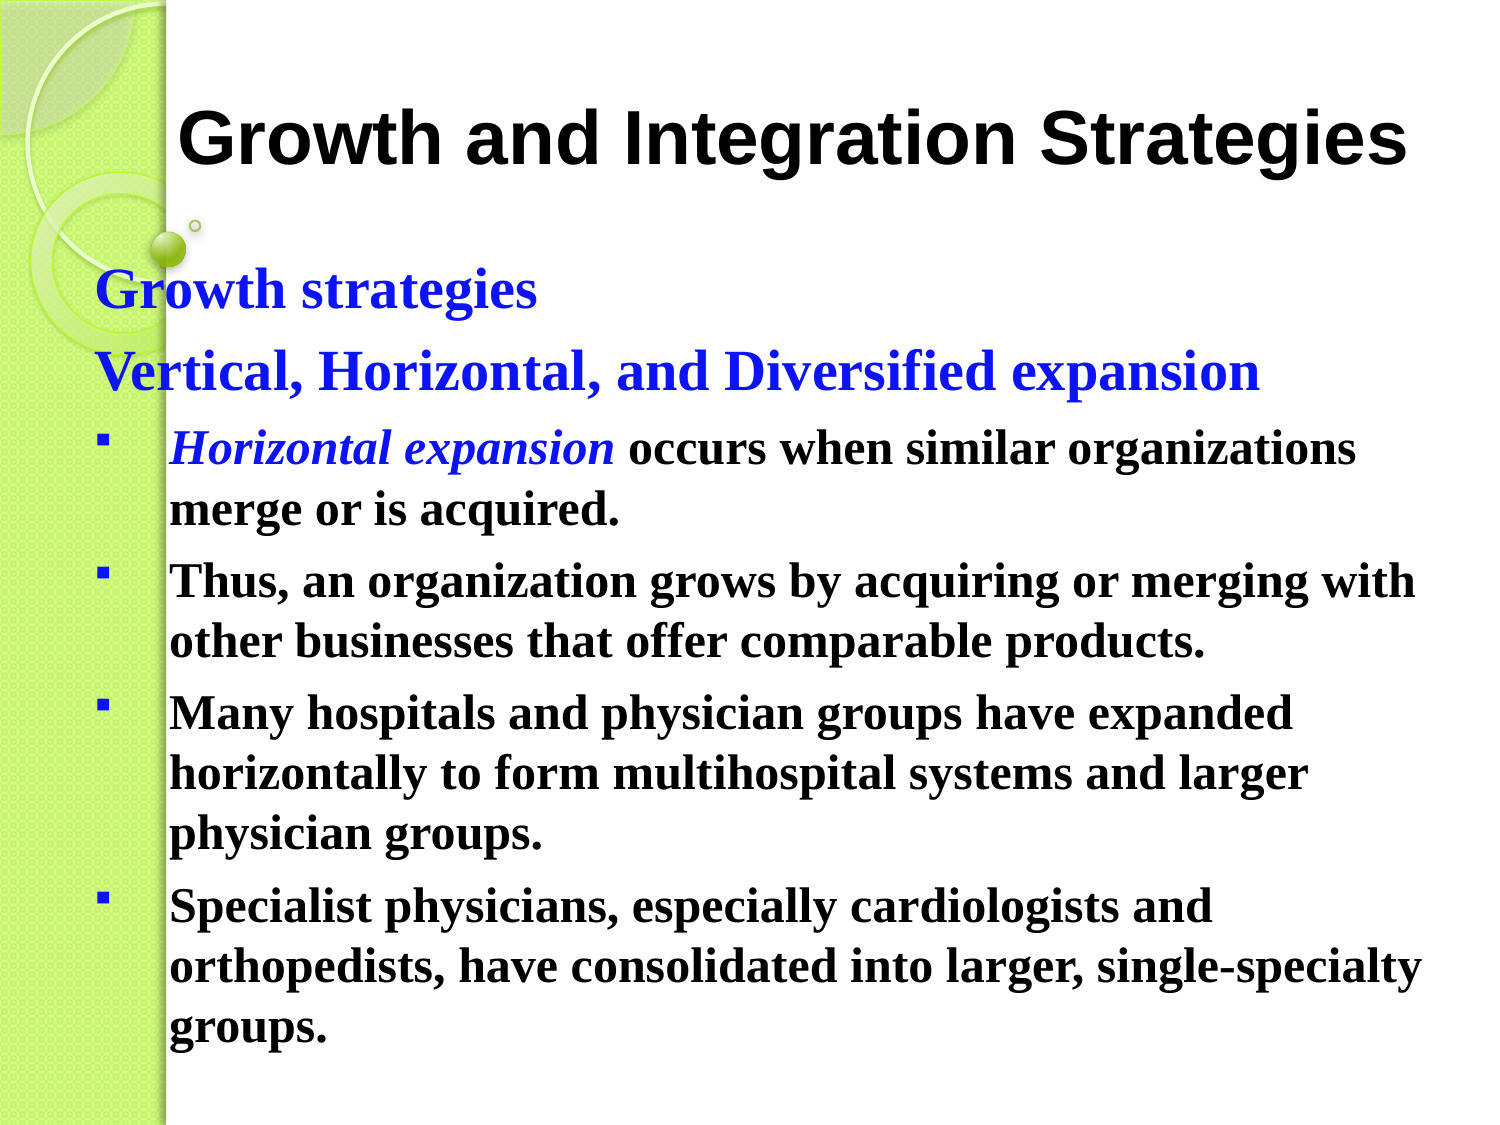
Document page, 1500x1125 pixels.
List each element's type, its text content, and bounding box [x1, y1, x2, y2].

subtitle Growth strategies Vertical, Horizontal, and Diversified expansion Horizontal expansion occurs when similar organizations merge or is acquired. Thus, an organization grows by acquiring or merging with other businesses that offer comparable products. Many hospitals and physician groups have expanded horizontally to form multihospital systems and larger physician groups. Specialist physicians, especially cardiologists and orthopedists, have consolidated into larger, single-specialty groups. [75, 249, 1463, 1075]
title Growth and Integration Strategies [162, 59, 1450, 188]
